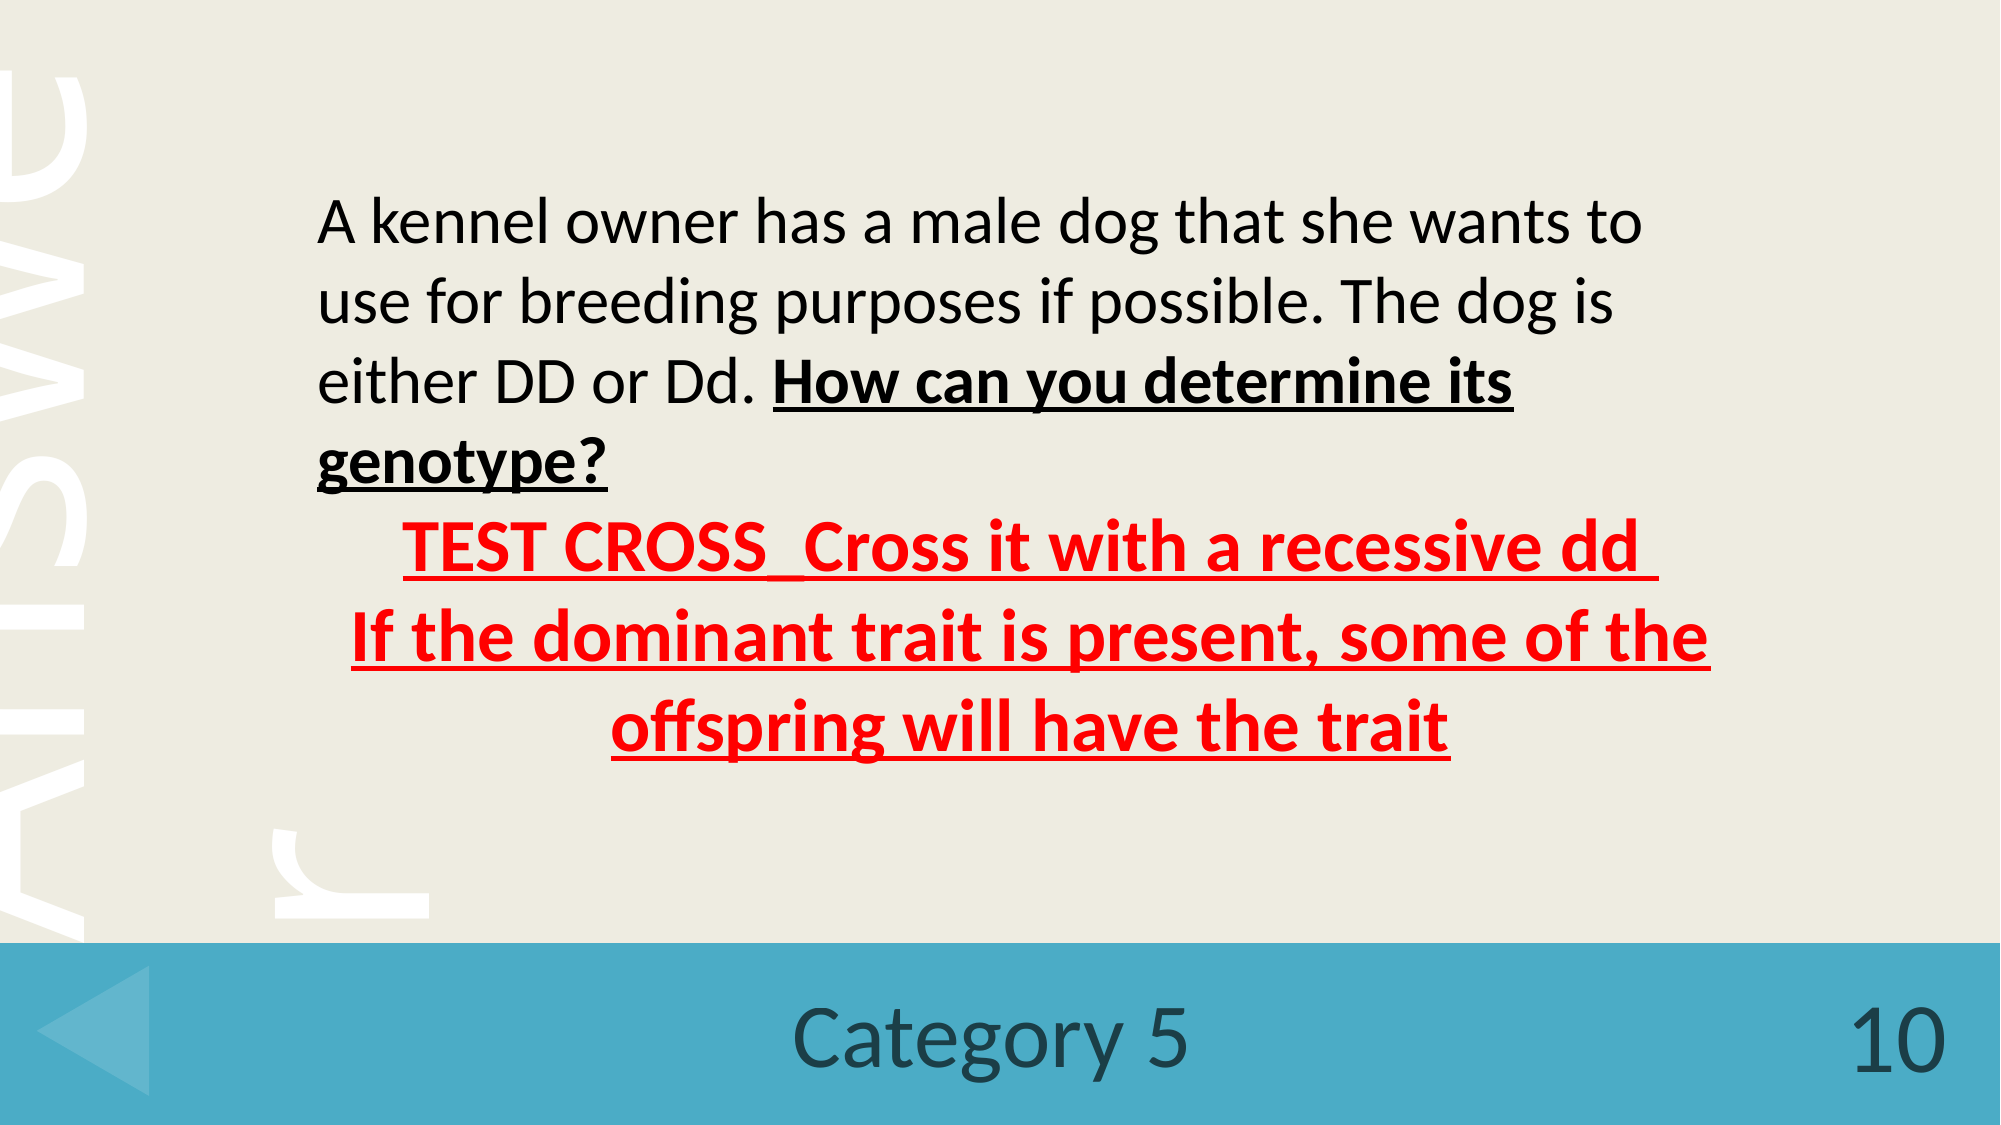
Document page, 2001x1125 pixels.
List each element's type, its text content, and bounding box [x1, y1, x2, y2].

title Category 5 [92, 937, 1893, 1125]
list 10 [1893, 967, 1963, 1097]
list A kennel owner has a male dog that she wants to use for breeding purposes if possible. The dog is either DD or Dd. How can you determine its genotype? TEST CROSS_Cross it with a recessive dd If the dominant trait is present, some of the offspring will have the trait [302, 307, 1760, 636]
